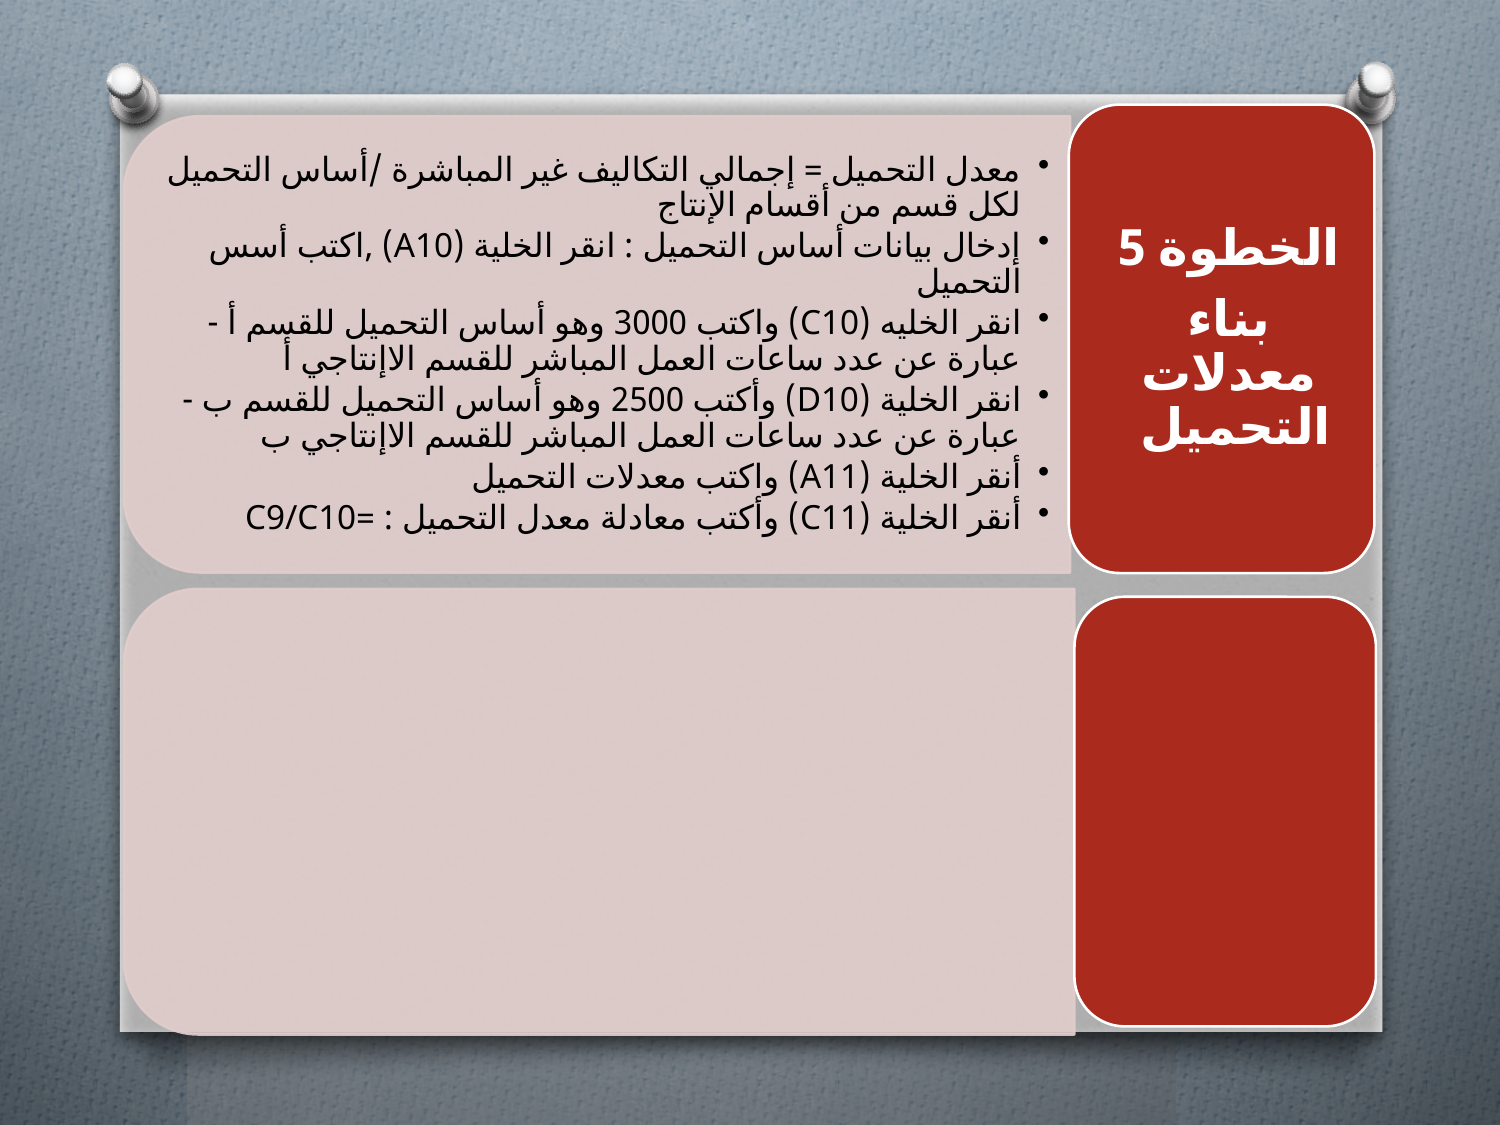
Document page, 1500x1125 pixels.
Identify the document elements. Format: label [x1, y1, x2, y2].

list [123, 89, 1377, 1036]
picture [75, 29, 198, 137]
picture [1317, 35, 1439, 146]
